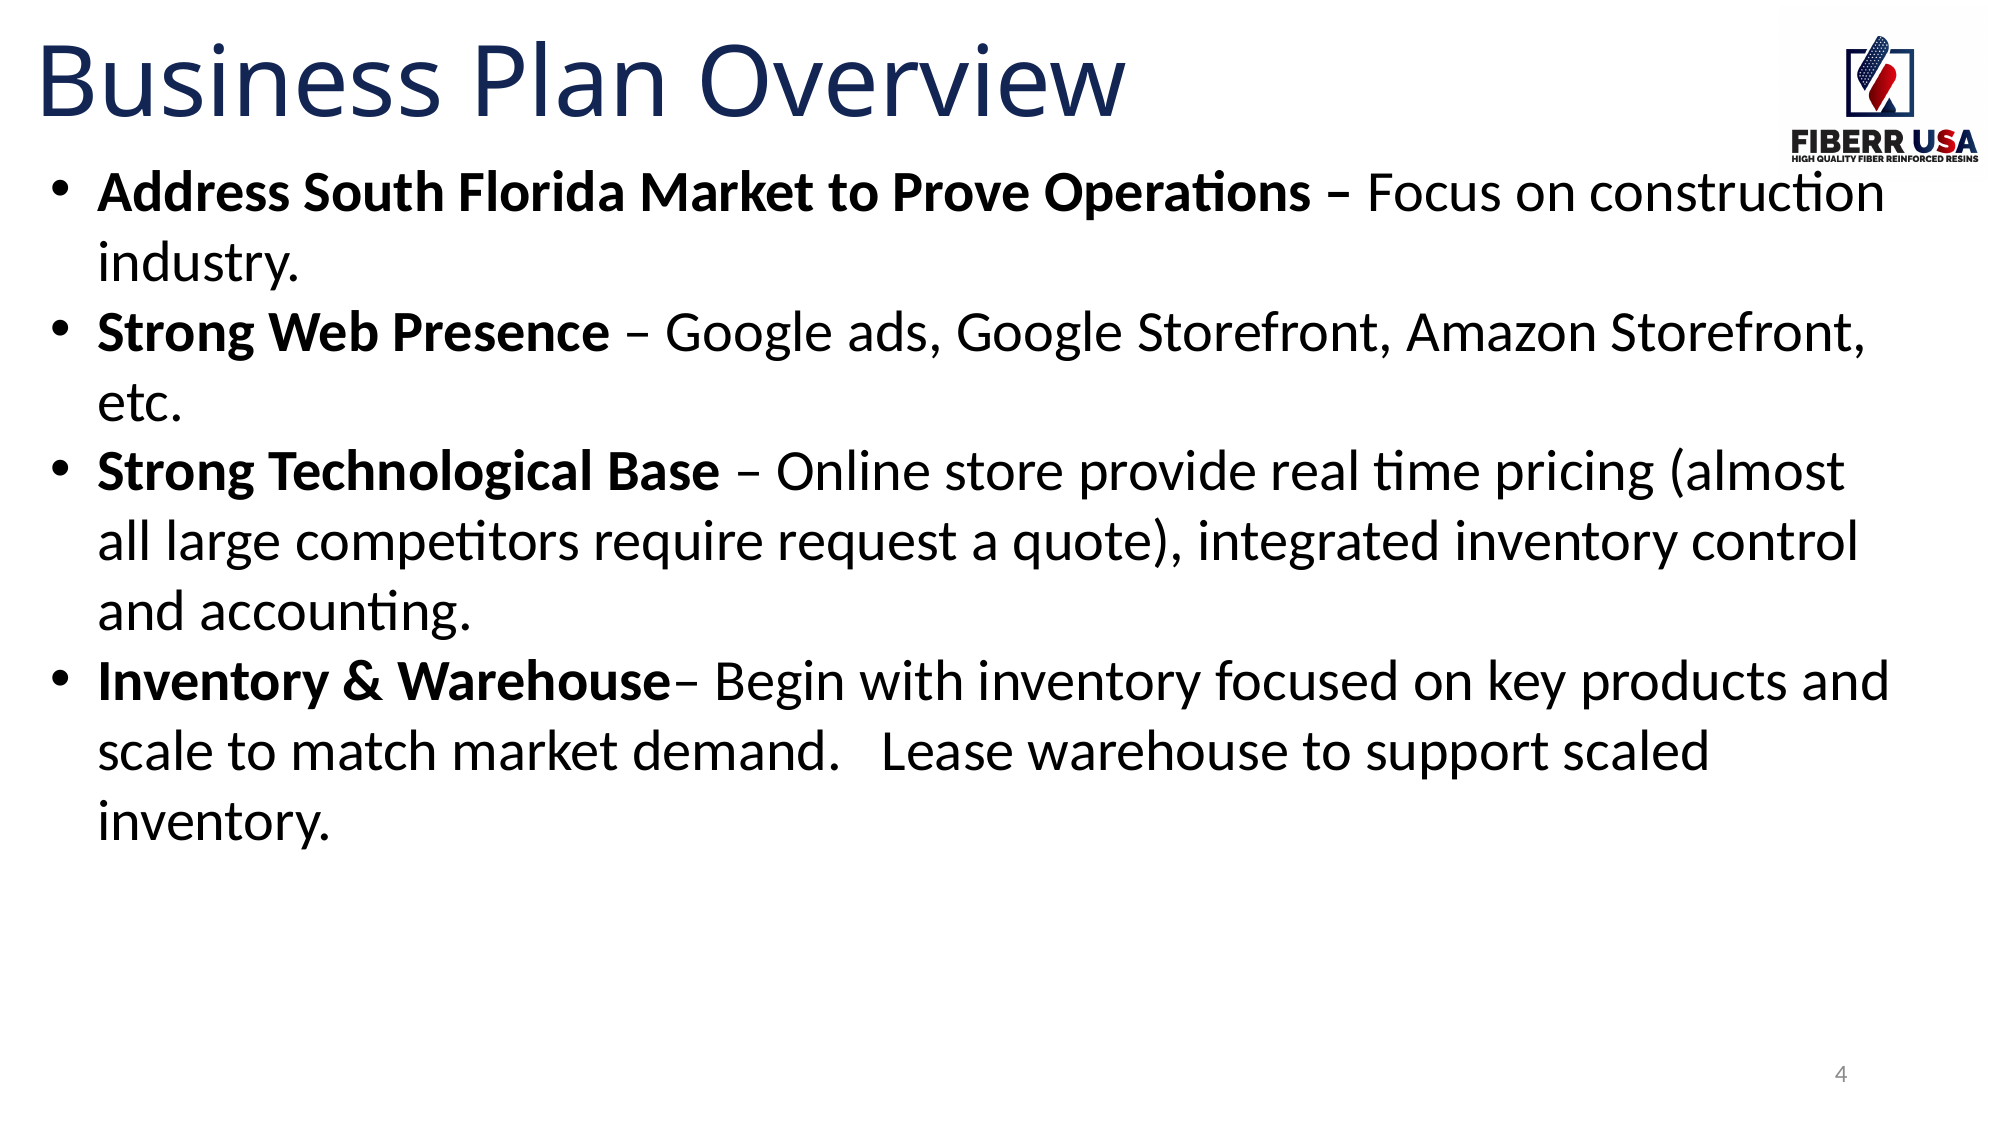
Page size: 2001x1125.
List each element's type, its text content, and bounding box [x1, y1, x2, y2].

picture [1779, 6, 1988, 182]
title Business Plan Overview [19, 22, 1520, 146]
slide_number 4 [1412, 1042, 1863, 1103]
text_box Address South Florida Market to Prove Operations – Focus on construction industry. Strong Web Presence – Google ads, Google Storefront, Amazon Storefront, etc. Strong Technological Base – Online store provide real time pricing (almost all large competitors require request a quote), integrated inventory control and accounting. Inventory & Warehouse– Begin with inventory focused on key products and scale to match market demand. Lease warehouse to support scaled inventory. [35, 145, 1926, 860]
